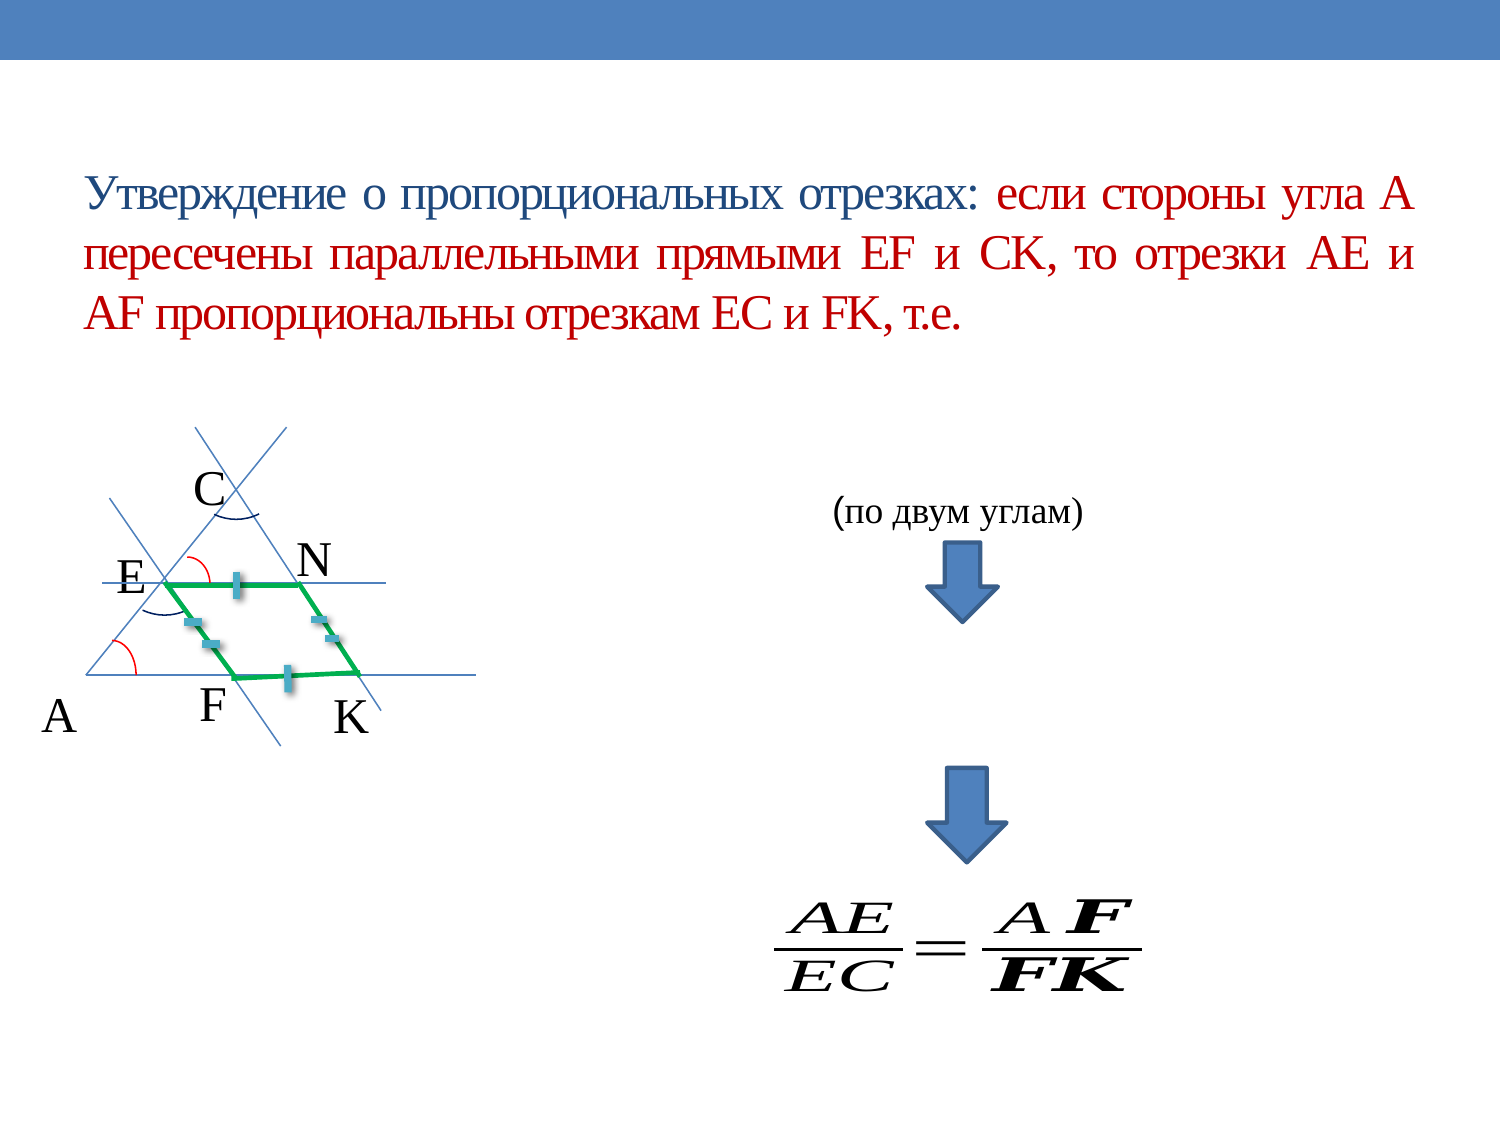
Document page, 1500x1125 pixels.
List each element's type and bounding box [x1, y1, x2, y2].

text_box [164, 589, 237, 679]
text_box [297, 581, 361, 677]
text_box [231, 672, 284, 679]
text_box [925, 765, 1009, 865]
text_box [925, 540, 1000, 625]
text_box [26, 426, 476, 753]
